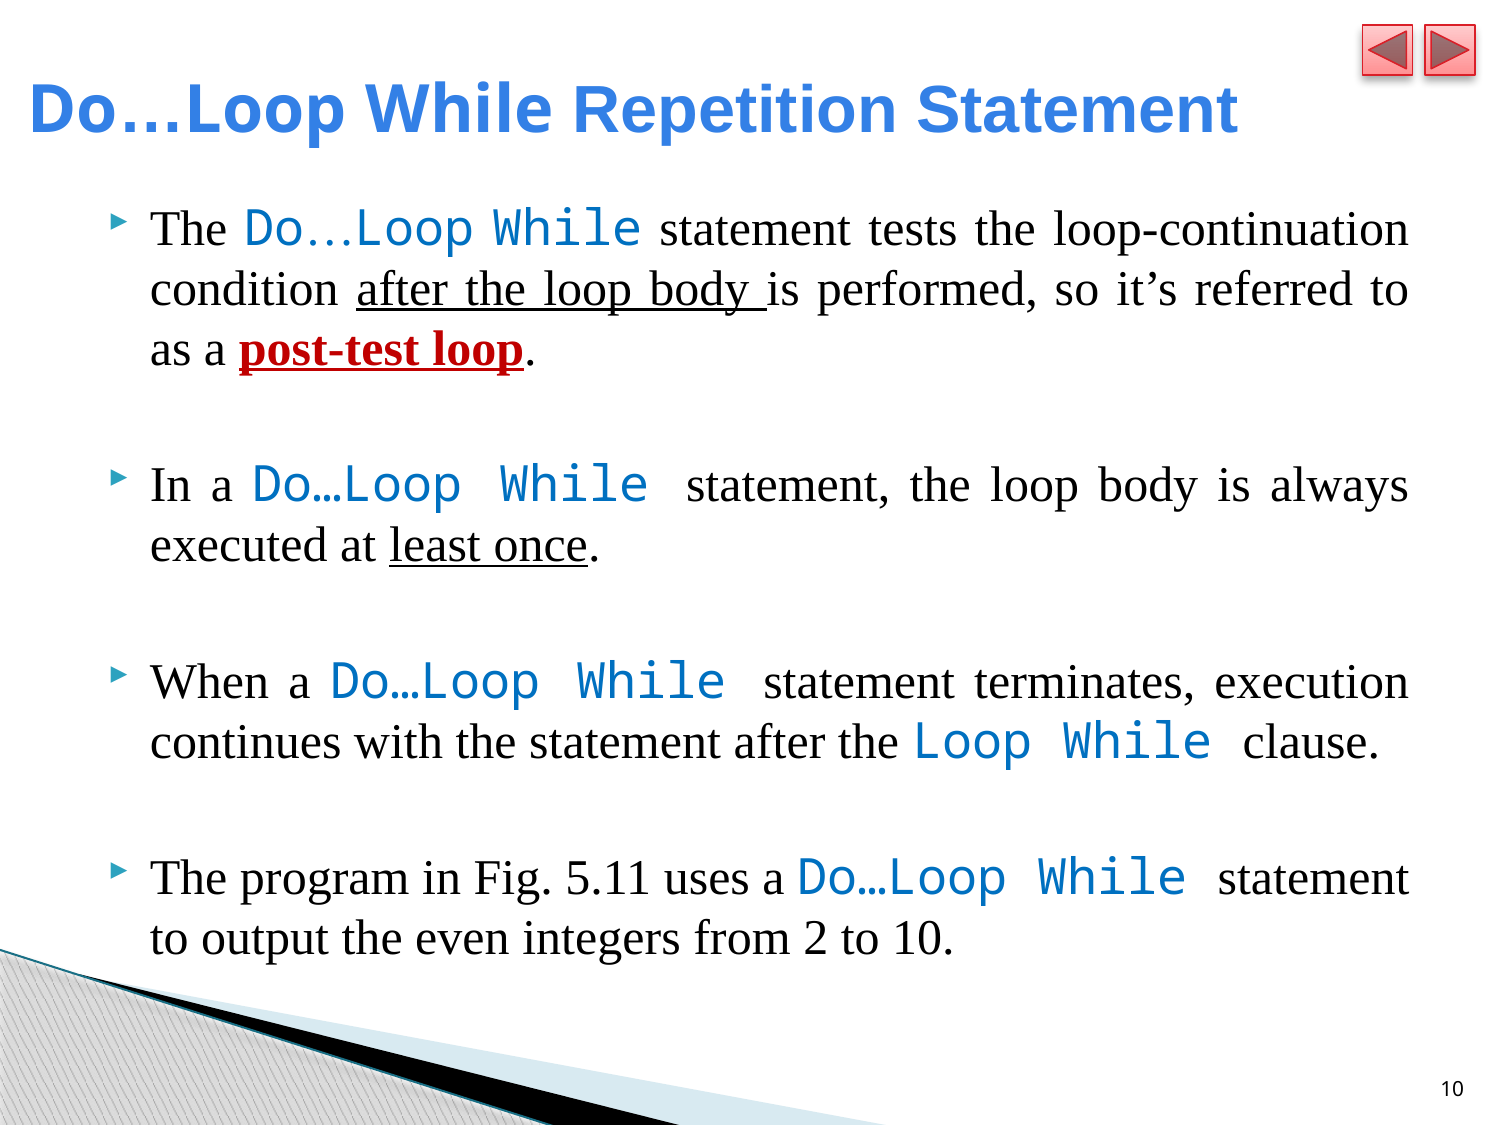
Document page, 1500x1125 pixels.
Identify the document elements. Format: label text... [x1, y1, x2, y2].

list The Do…Loop While statement tests the loop-continuation condition after the loop body is performed, so it’s referred to as a post-test loop. In a Do…Loop While statement, the loop body is always executed at least once. When a Do…Loop While statement terminates, execution continues with the statement after the Loop While clause. The program in Fig. 5.11 uses a Do…Loop While statement to output the even integers from 2 to 10. [74, 187, 1426, 931]
title Do…Loop While Repetition Statement [12, 12, 1438, 200]
slide_number 10 [1418, 1051, 1479, 1112]
